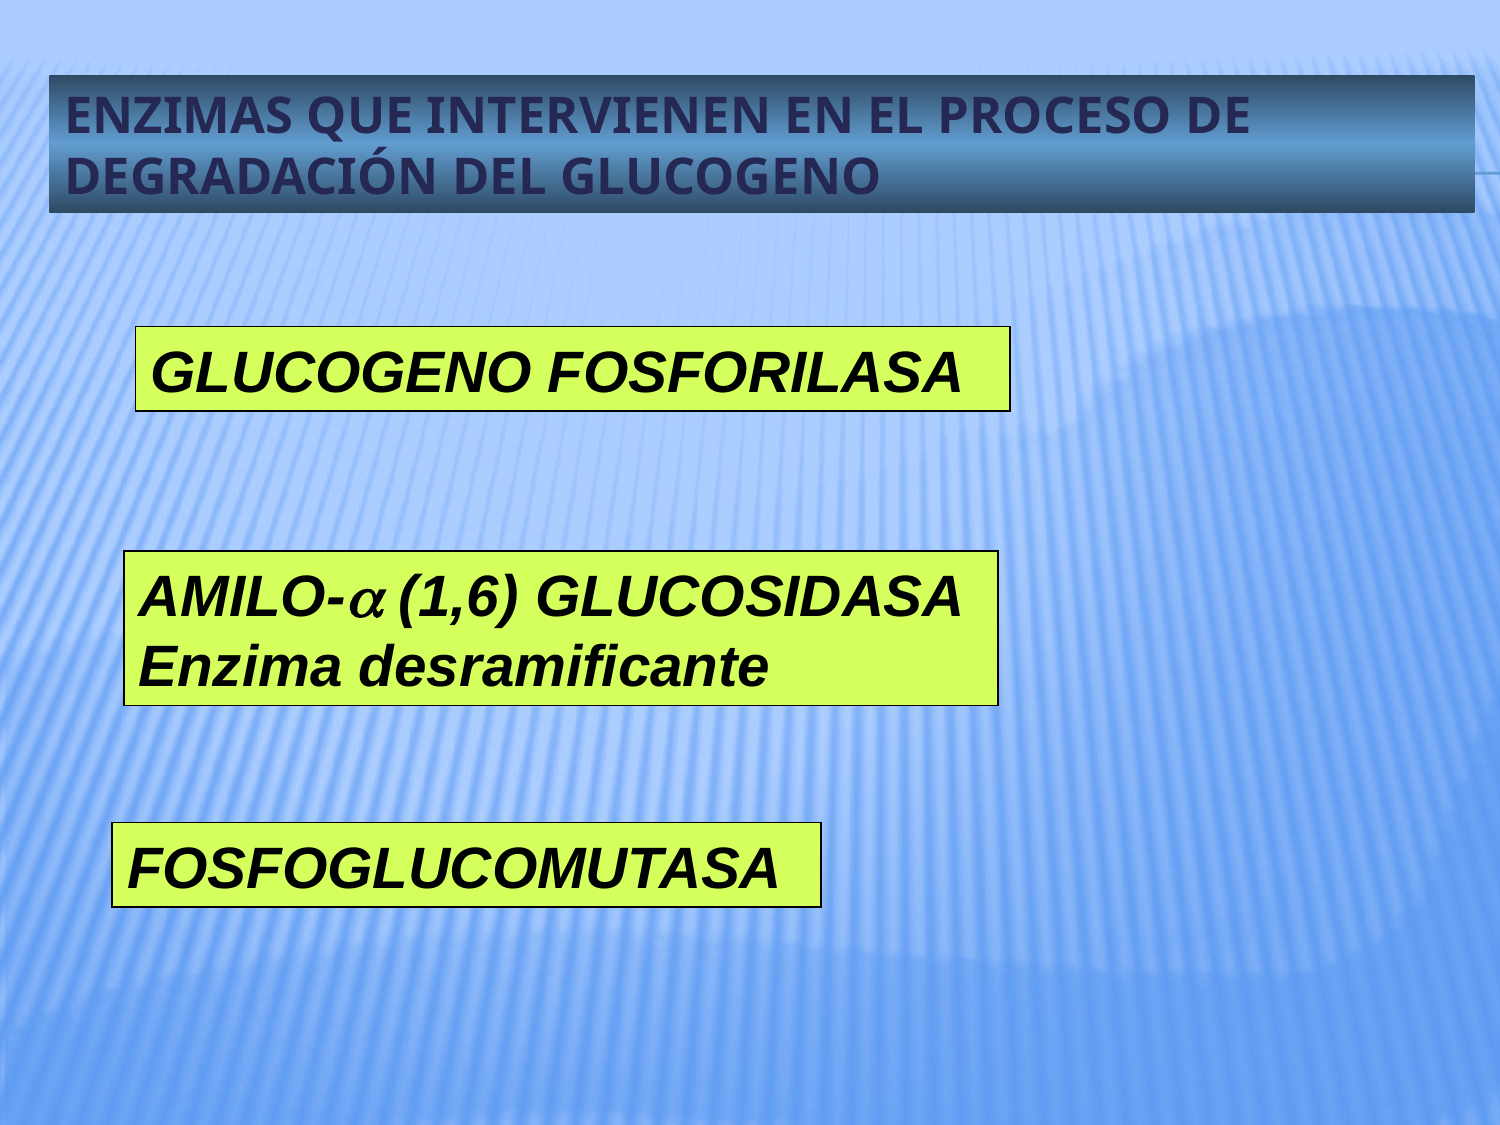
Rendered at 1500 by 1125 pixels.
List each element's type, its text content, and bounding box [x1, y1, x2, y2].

text_box AMILO-a (1,6) GLUCOSIDASA Enzima desramificante [123, 550, 999, 706]
text_box GLUCOGENO FOSFORILASA [135, 326, 1010, 411]
text_box FOSFOGLUCOMUTASA [112, 822, 821, 908]
title Enzimas que intervienen en el proceso de degradación del GLUCOGENO [49, 75, 1475, 213]
